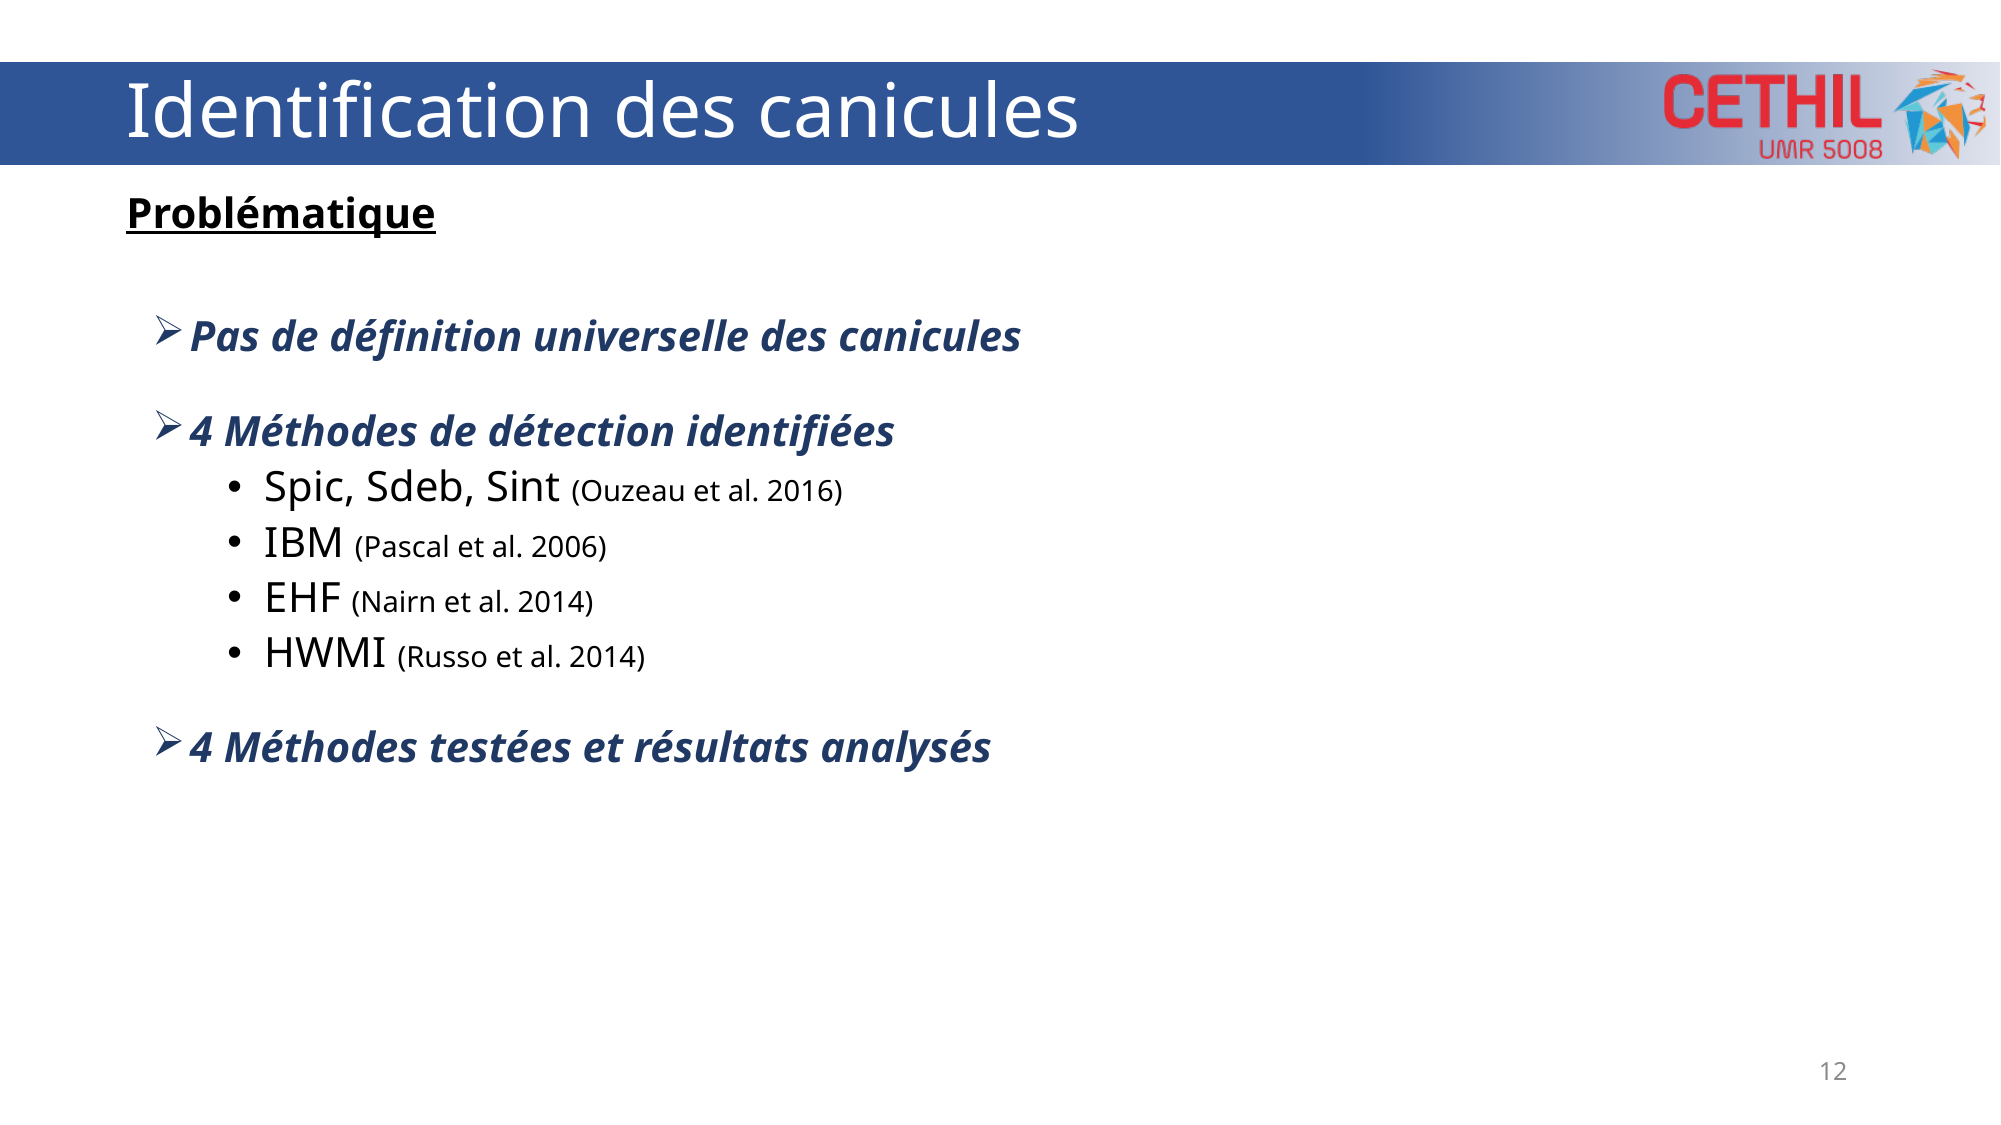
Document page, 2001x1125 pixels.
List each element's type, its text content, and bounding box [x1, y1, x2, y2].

list Problématique [111, 184, 1935, 267]
list Pas de définition universelle des canicules 4 Méthodes de détection identifiées Spic, Sdeb, Sint (Ouzeau et al. 2016) IBM (Pascal et al. 2006) EHF (Nairn et al. 2014) HWMI (Russo et al. 2014) 4 Méthodes testées et résultats analysés [137, 307, 1863, 1014]
title Identification des canicules [111, 42, 1937, 185]
slide_number 12 [1412, 1042, 1863, 1103]
